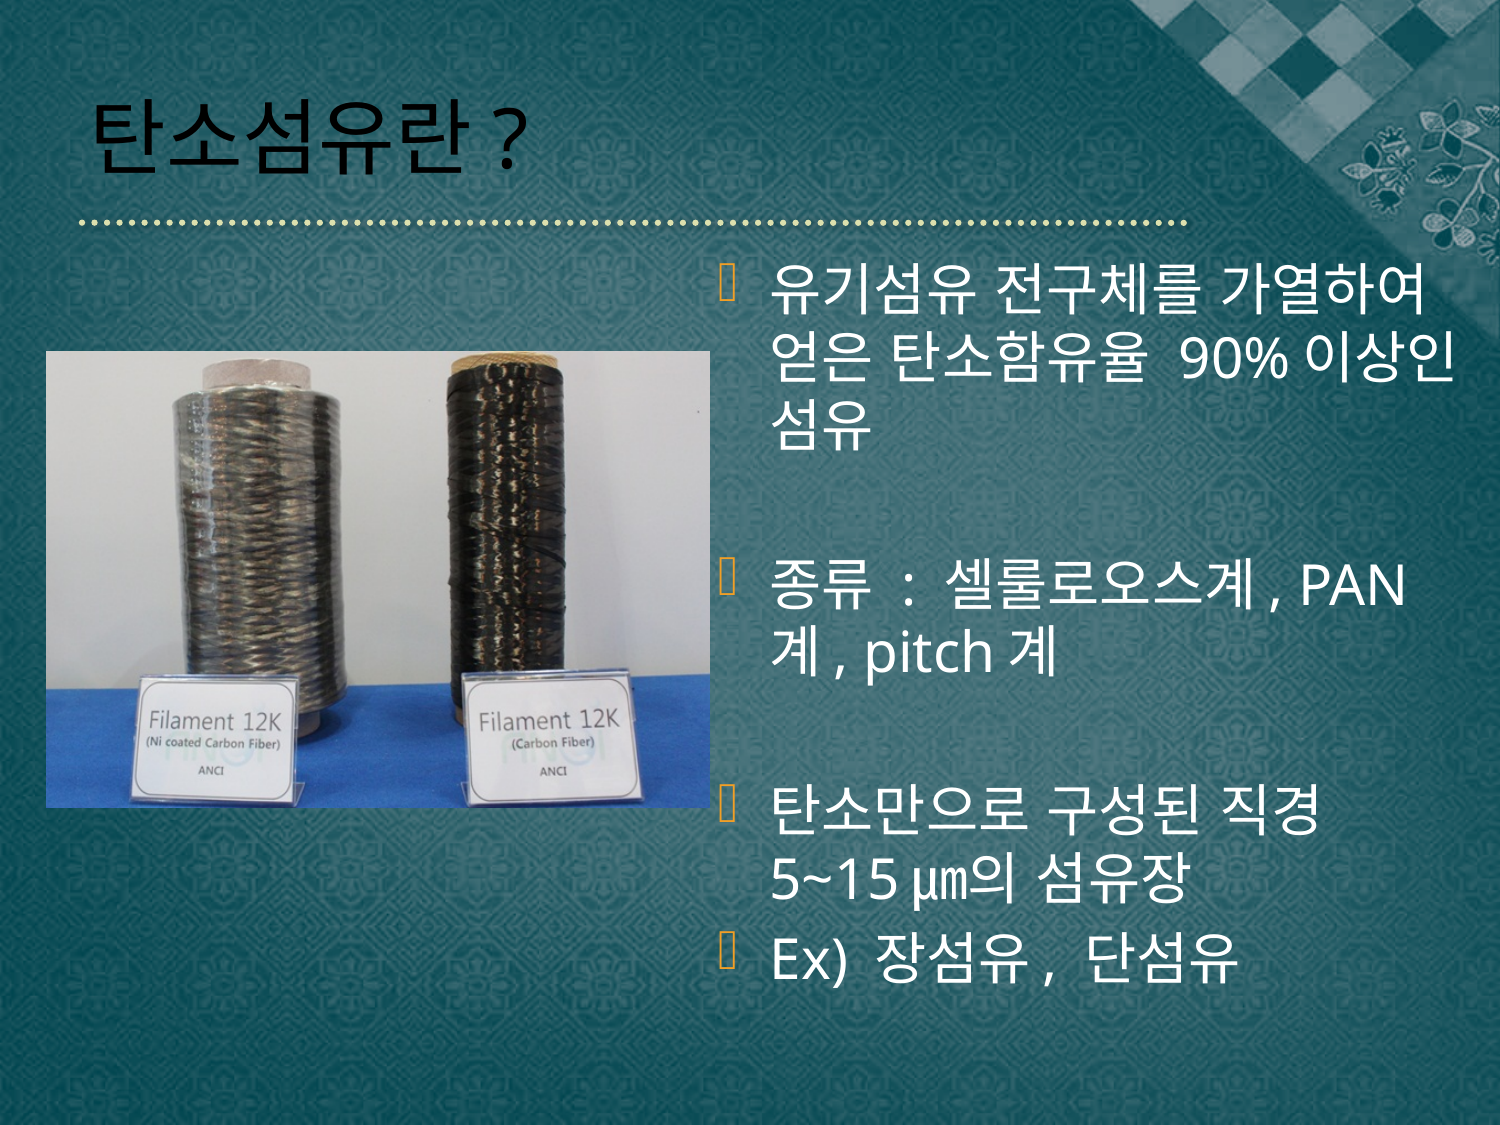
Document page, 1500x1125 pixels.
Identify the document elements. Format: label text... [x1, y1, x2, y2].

title 탄소섬유란? [75, 58, 1196, 211]
picture [46, 351, 710, 808]
list 유기섬유 전구체를 가열하여 얻은 탄소함유율 90%이상인 섬유 종류 : 셀룰로오스계, PAN계, pitch계 탄소만으로 구성된 직경 5~15㎛의 섬유장 Ex) 장섬유, 단섬유 [703, 246, 1477, 1005]
